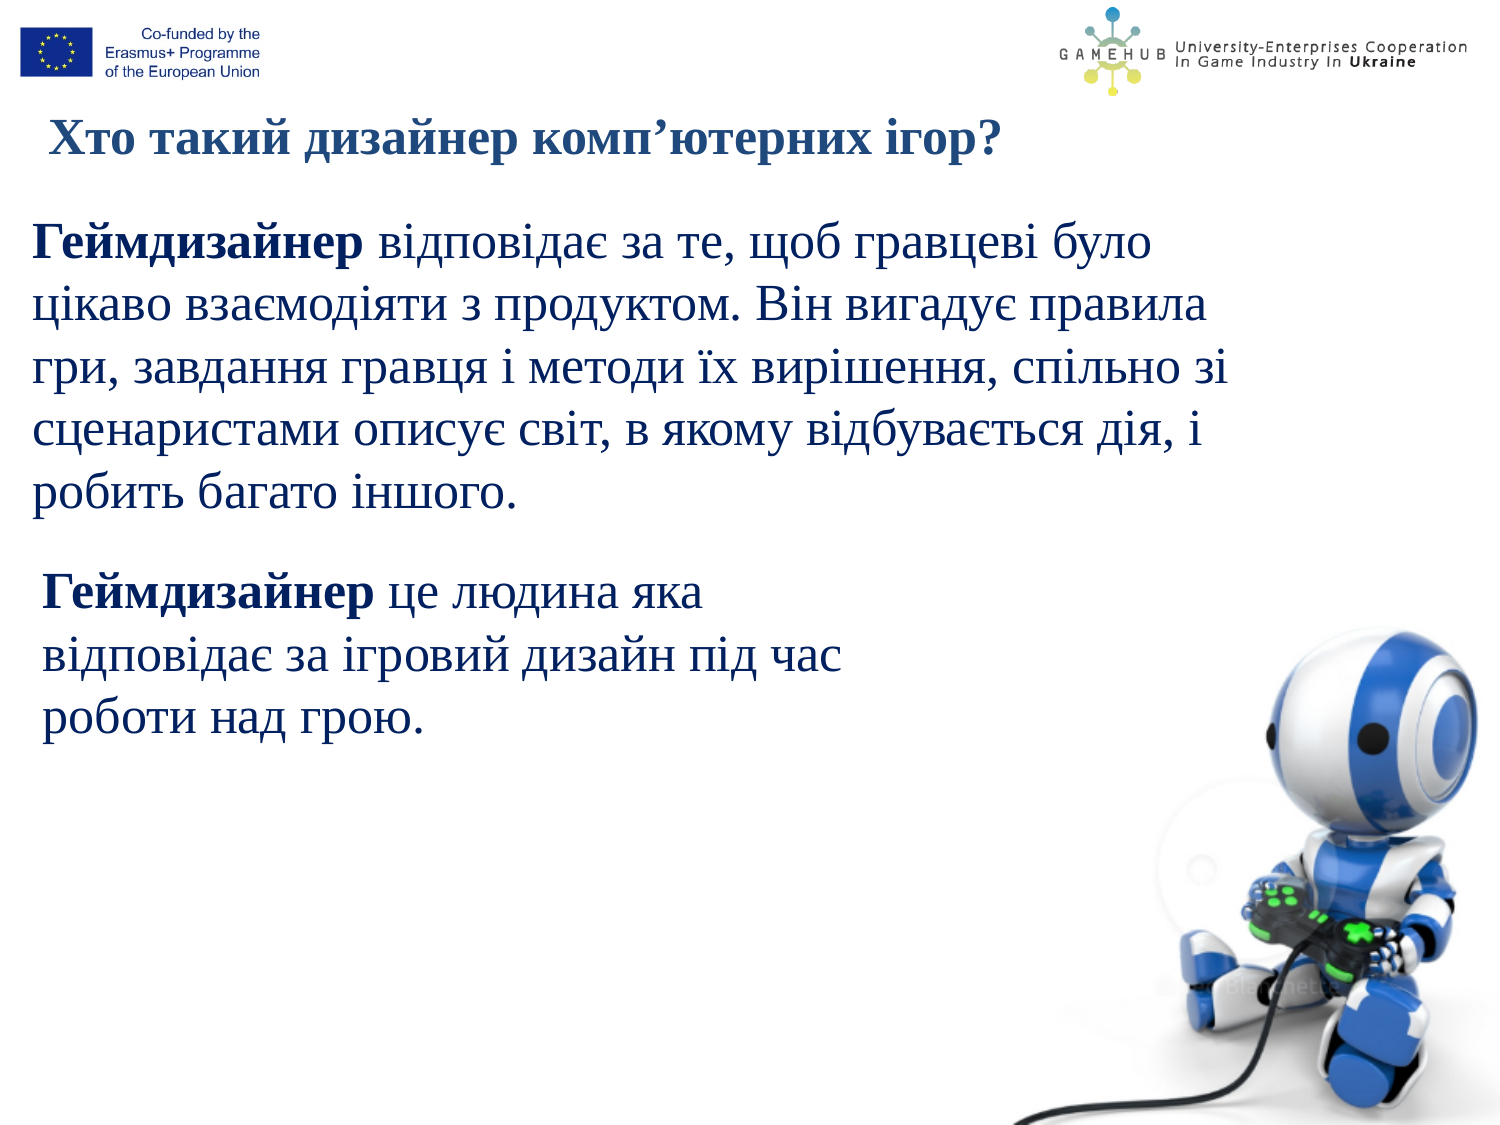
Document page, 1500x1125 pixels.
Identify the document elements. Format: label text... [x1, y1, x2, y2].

picture [5, 13, 272, 91]
picture [1057, 7, 1476, 96]
text_box Геймдизайнер відповідає за те, щоб гравцеві було цікаво взаємодіяти з продуктом. Він вигадує правила гри, завдання гравця і методи їх вирішення, спільно зі сценаристами описує світ, в якому відбувається дія, і робить багато іншого. [17, 198, 1306, 526]
picture [1007, 619, 1500, 1125]
text_box Хто такий дизайнер комп’ютерних ігор? [33, 95, 1018, 173]
text_box Геймдизайнер це людина яка відповідає за ігровий дизайн під час роботи над грою. [28, 549, 928, 752]
